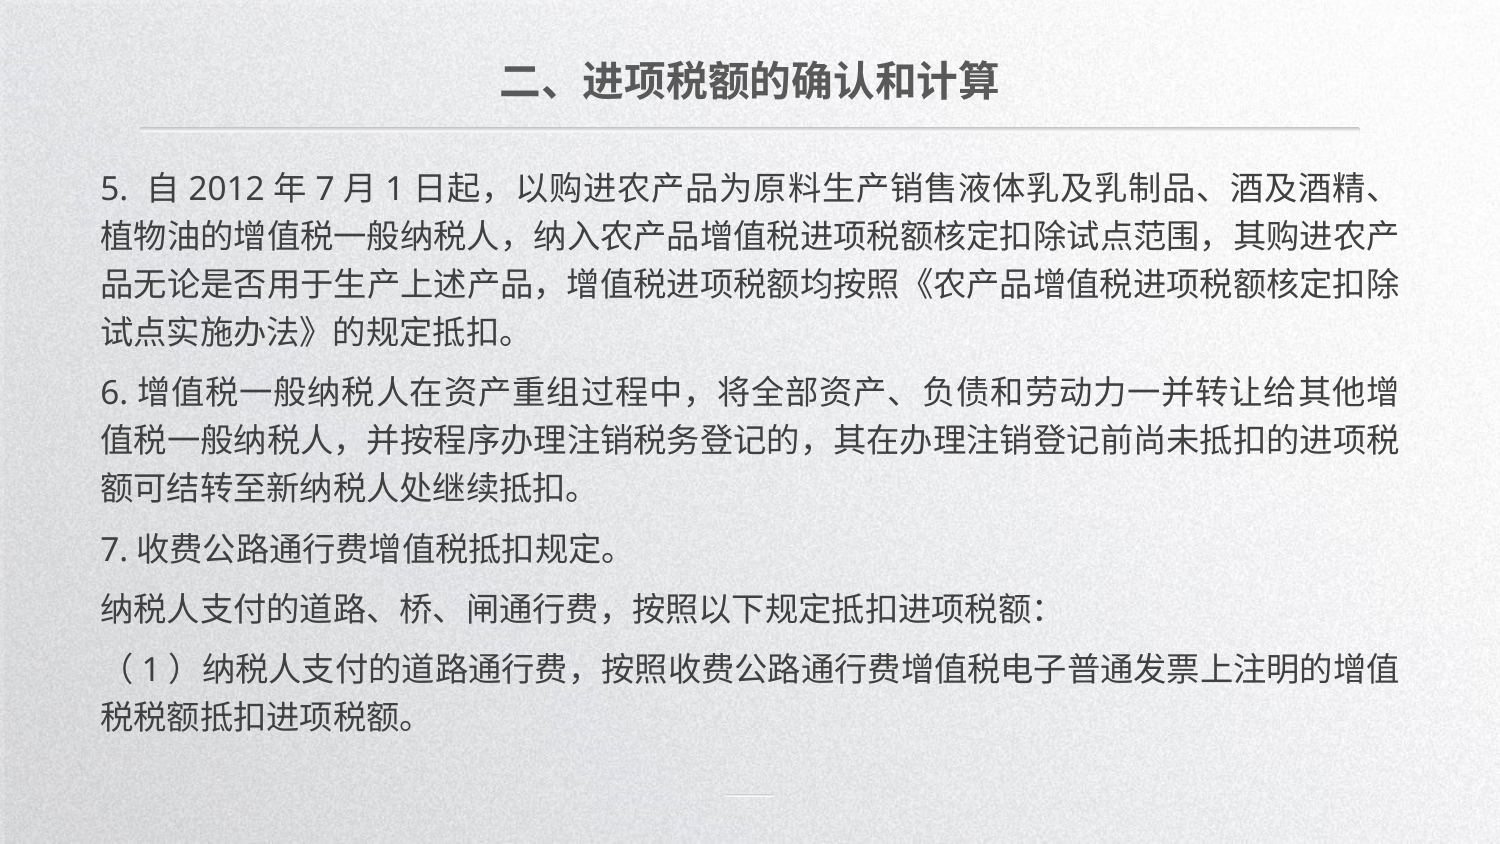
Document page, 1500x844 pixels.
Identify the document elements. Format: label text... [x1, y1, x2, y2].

text_box 5. 自2012年7月1日起，以购进农产品为原料生产销售液体乳及乳制品、酒及酒精、植物油的增值税一般纳税人，纳入农产品增值税进项税额核定扣除试点范围，其购进农产品无论是否用于生产上述产品，增值税进项税额均按照《农产品增值税进项税额核定扣除试点实施办法》的规定抵扣。 6.增值税一般纳税人在资产重组过程中，将全部资产、负债和劳动力一并转让给其他增值税一般纳税人，并按程序办理注销税务登记的，其在办理注销登记前尚未抵扣的进项税额可结转至新纳税人处继续抵扣。 7.收费公路通行费增值税抵扣规定。 纳税人支付的道路、桥、闸通行费，按照以下规定抵扣进项税额： （1）纳税人支付的道路通行费，按照收费公路通行费增值税电子普通发票上注明的增值税税额抵扣进项税额。 [100, 159, 1400, 844]
text_box 二、进项税额的确认和计算 [460, 49, 1039, 111]
picture [0, 0, 1500, 844]
